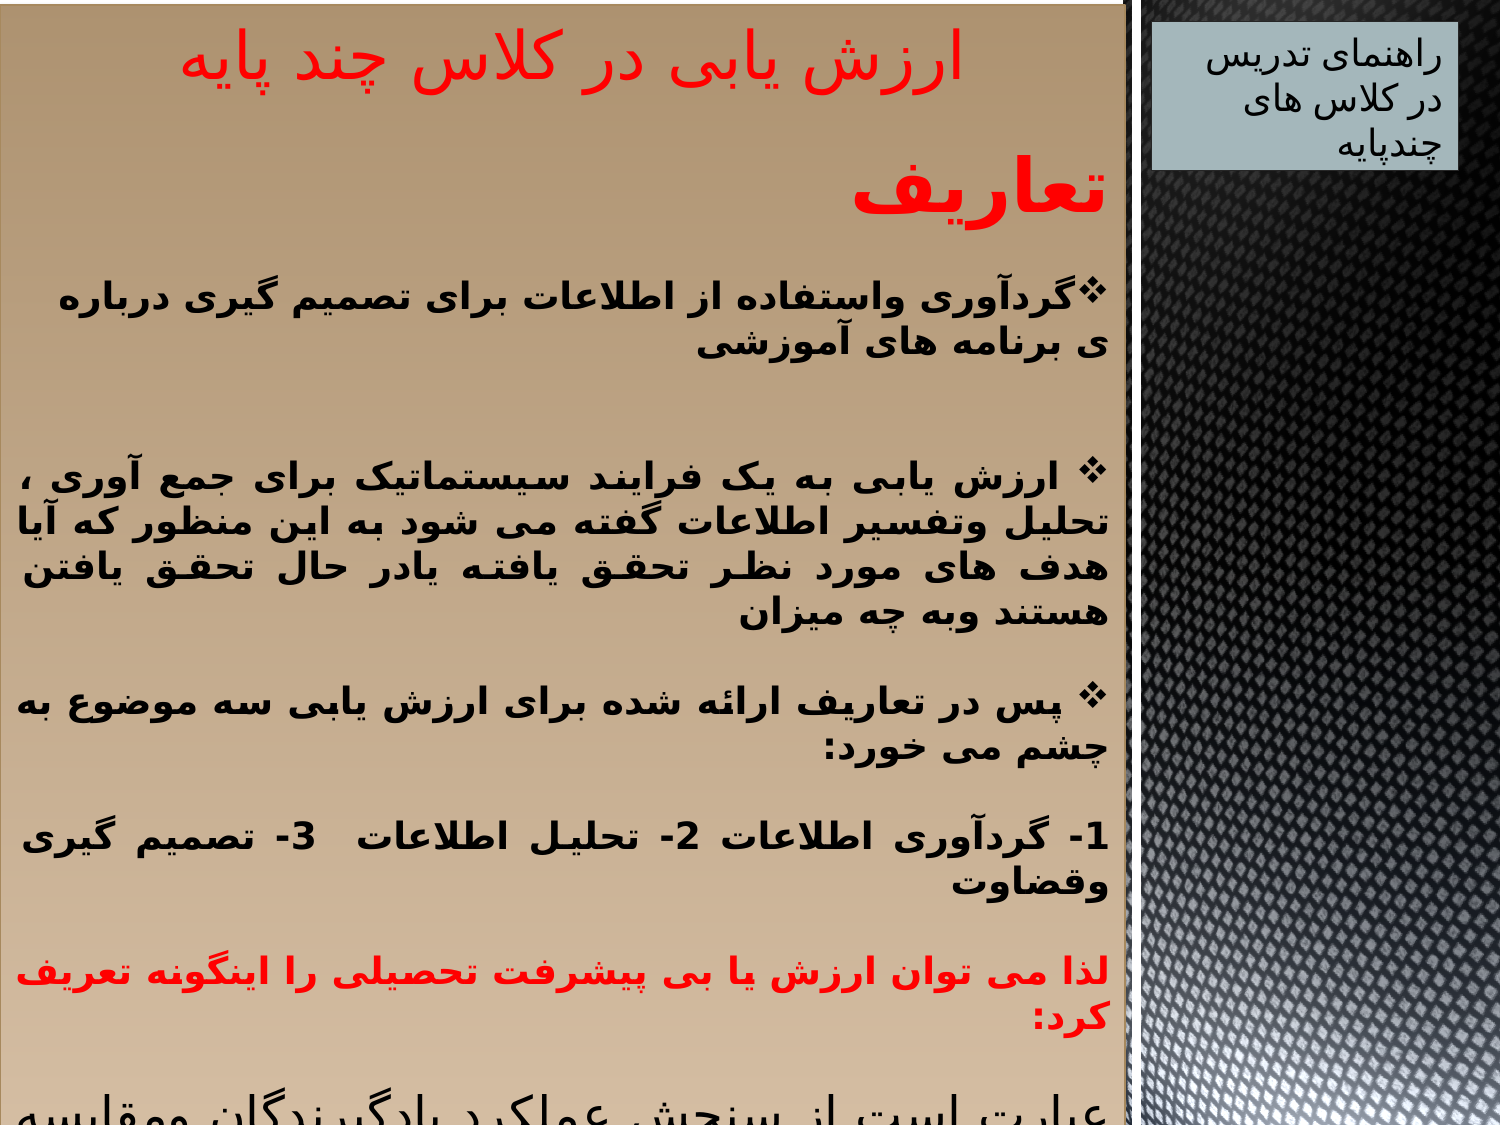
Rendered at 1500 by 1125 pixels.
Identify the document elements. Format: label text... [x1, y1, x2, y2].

text_box ارزش یابی در کلاس چند پایه تعاریف گردآوری واستفاده از اطلاعات برای تصمیم گیری درباره ی برنامه های آموزشی ارزش یابی به یک فرایند سیستماتیک برای جمع آوری ، تحلیل وتفسیر اطلاعات گفته می شود به این منظور که آیا هدف های مورد نظر تحقق یافته یادر حال تحقق یافتن هستند وبه چه میزان پس در تعاریف ارائه شده برای ارزش یابی سه موضوع به چشم می خورد: 1- گردآوری اطلاعات 2- تحلیل اطلاعات 3- تصمیم گیری وقضاوت لذا می توان ارزش یا بی پیشرفت تحصیلی را اینگونه تعریف کرد: عبارت است از سنجش عملکرد یادگیرندگان ومقایسه ی نتایج حاصل با هدف های آموزشی از پیش تعیین شده . [0, 4, 1126, 1125]
picture [1123, 0, 1500, 1125]
text_box راهنمای تدریس در کلاس های چندپایه [1151, 21, 1459, 171]
